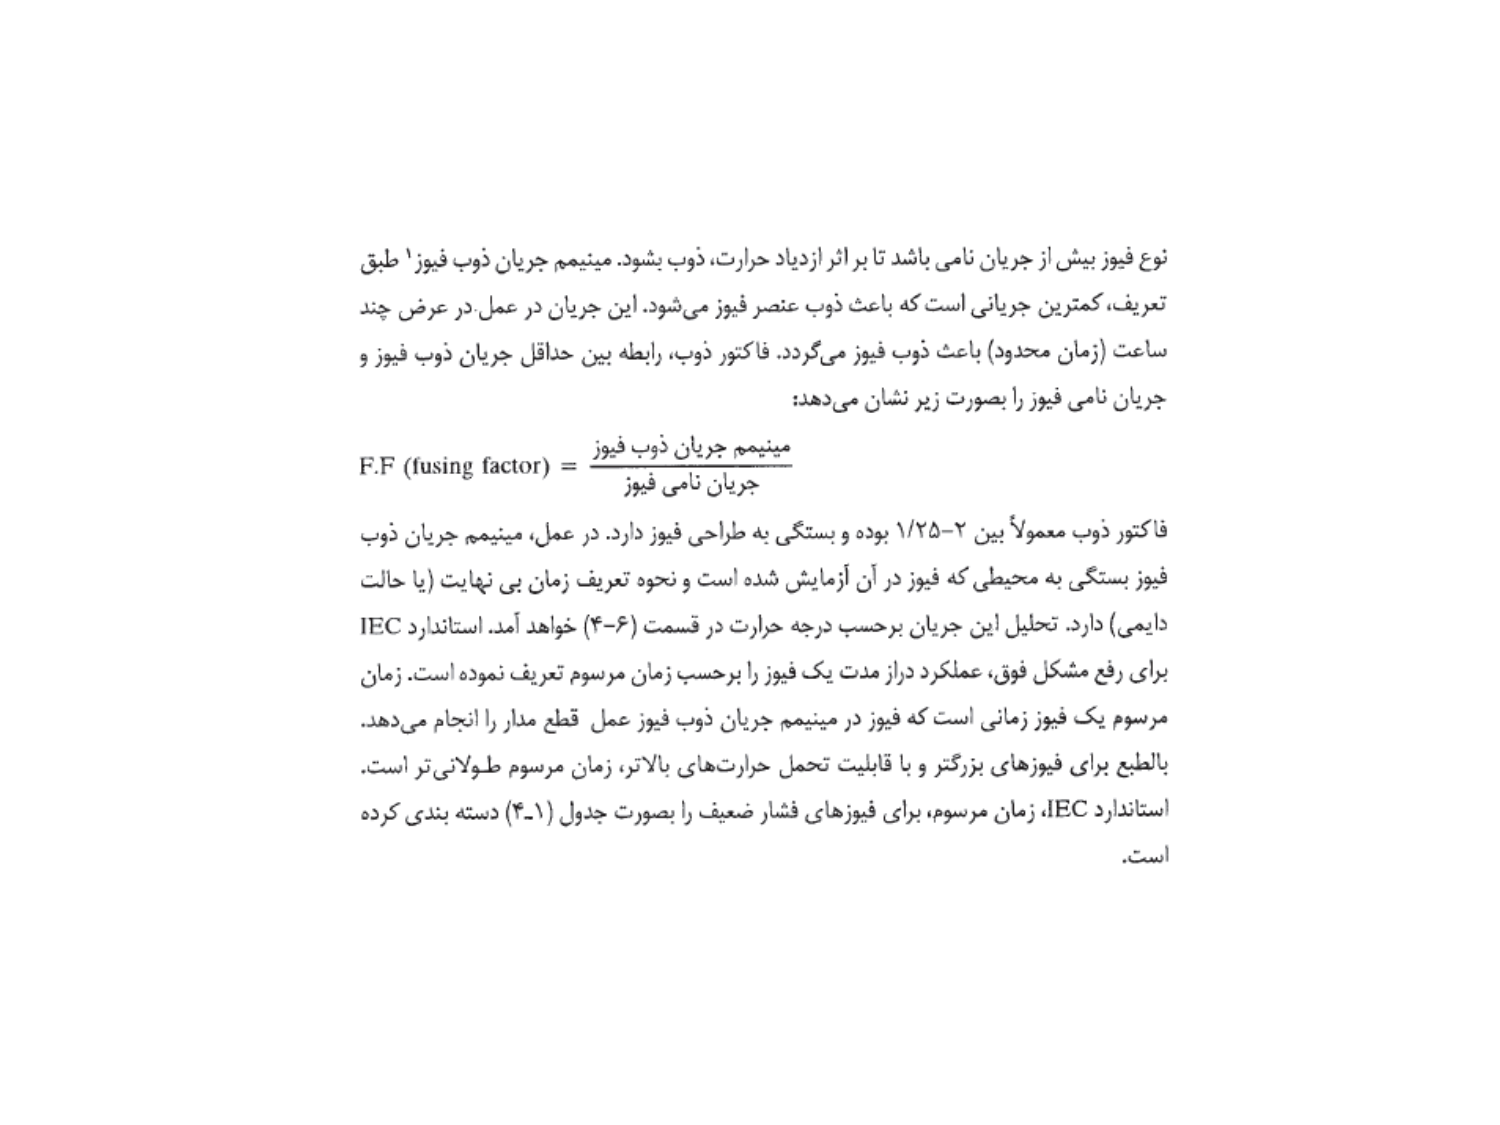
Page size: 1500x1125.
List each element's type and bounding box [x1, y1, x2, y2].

picture [316, 233, 1184, 893]
